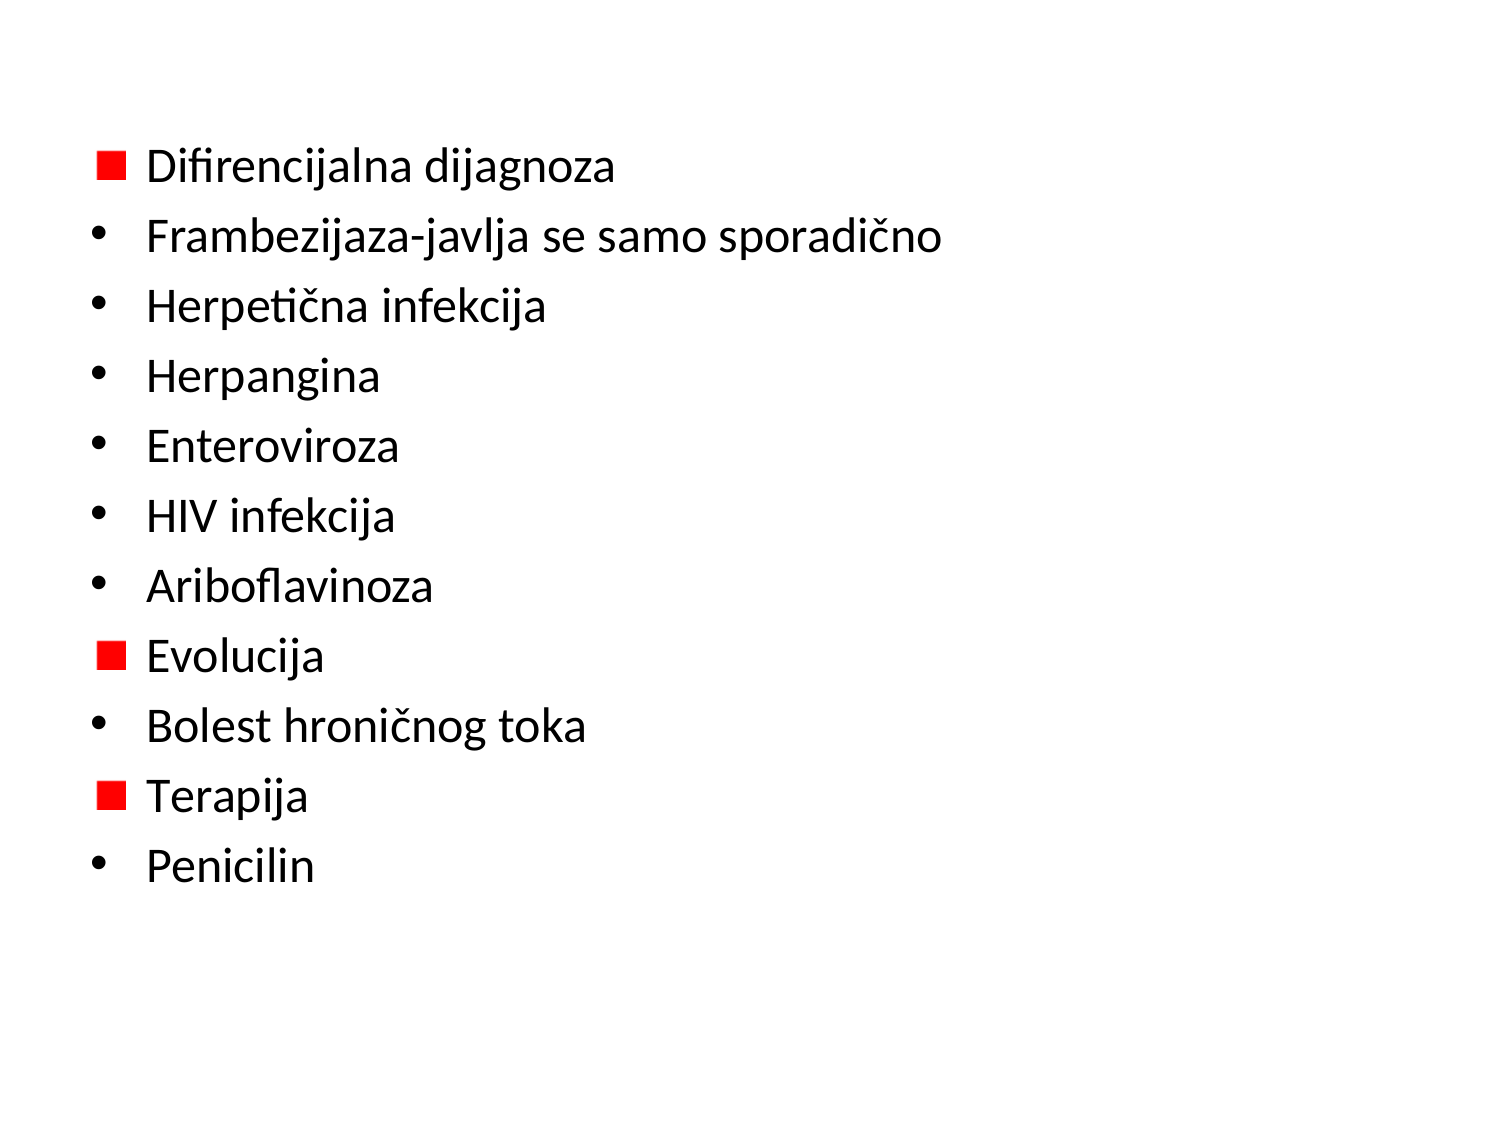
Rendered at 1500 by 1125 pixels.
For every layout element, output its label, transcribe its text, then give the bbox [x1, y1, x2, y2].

picture [90, 774, 126, 810]
picture [90, 634, 126, 670]
list Difirencijalna dijagnoza Frambezijaza-javlja se samo sporadično Herpetična infekcija Herpangina Enteroviroza HIV infekcija Ariboflavinoza Evolucija Bolest hroničnog toka Terapija Penicilin [75, 125, 1425, 1005]
picture [90, 144, 126, 180]
